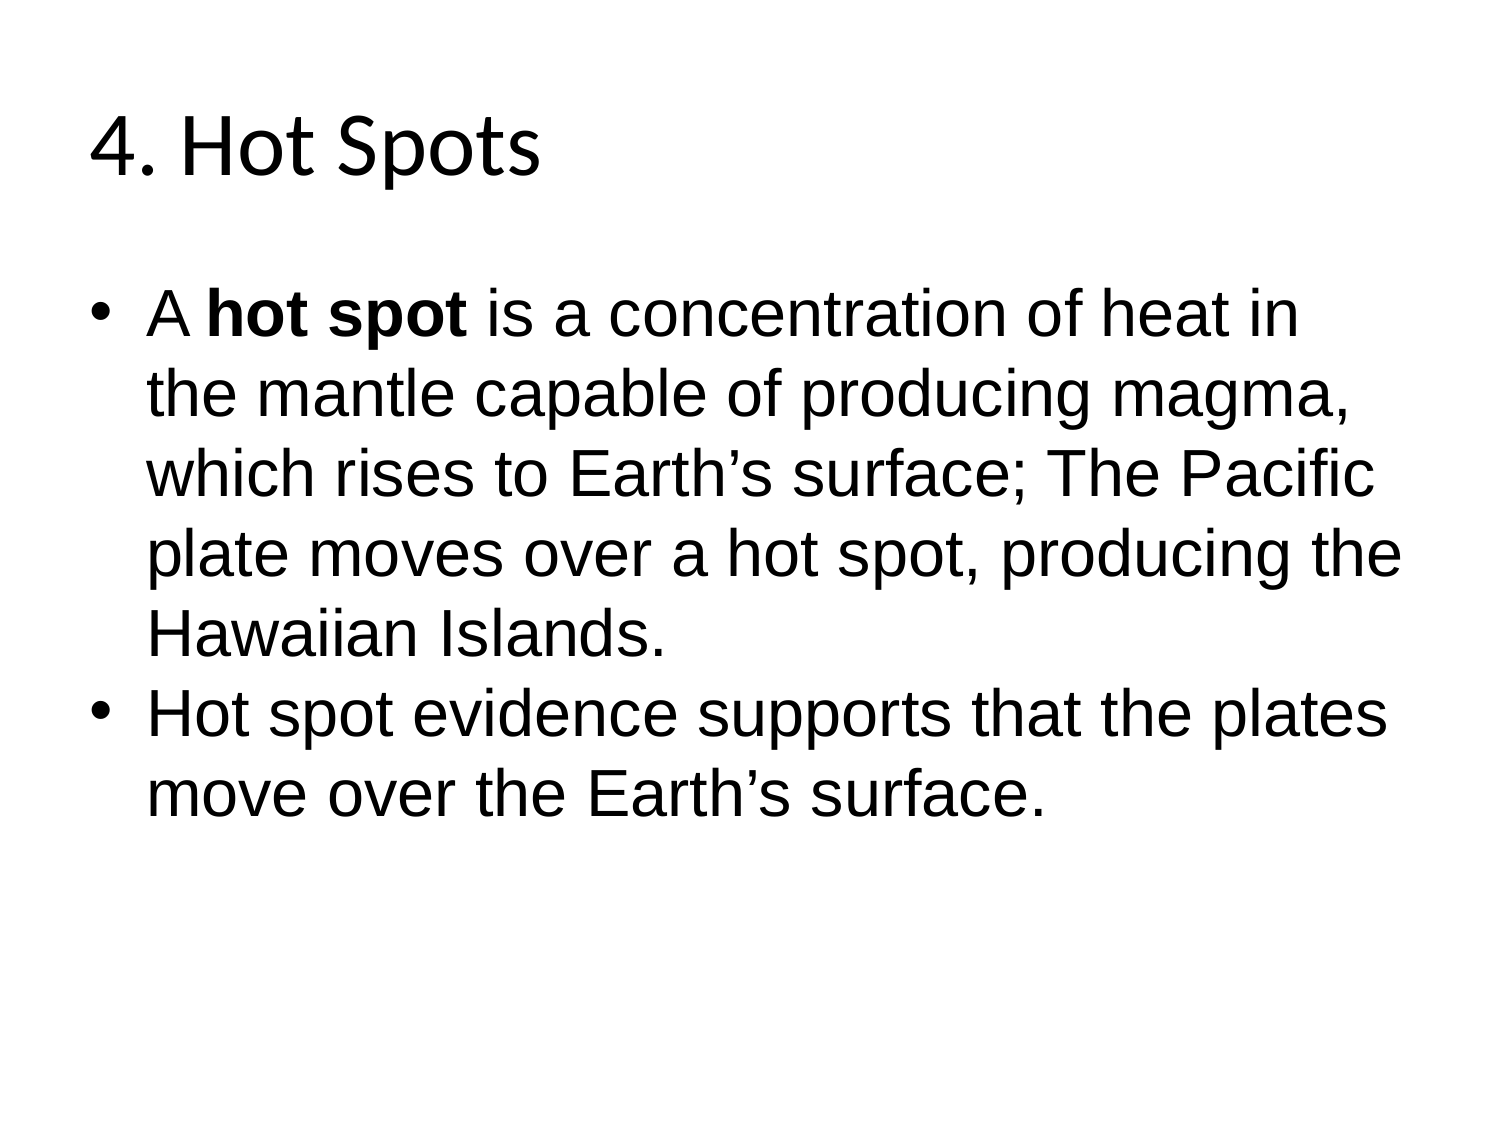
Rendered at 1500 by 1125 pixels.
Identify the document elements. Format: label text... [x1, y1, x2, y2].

text_box A hot spot is a concentration of heat in the mantle capable of producing magma, which rises to Earth’s surface; The Pacific plate moves over a hot spot, producing the Hawaiian Islands. Hot spot evidence supports that the plates move over the Earth’s surface. [75, 262, 1425, 1005]
text_box 4. Hot Spots [75, 45, 1425, 233]
